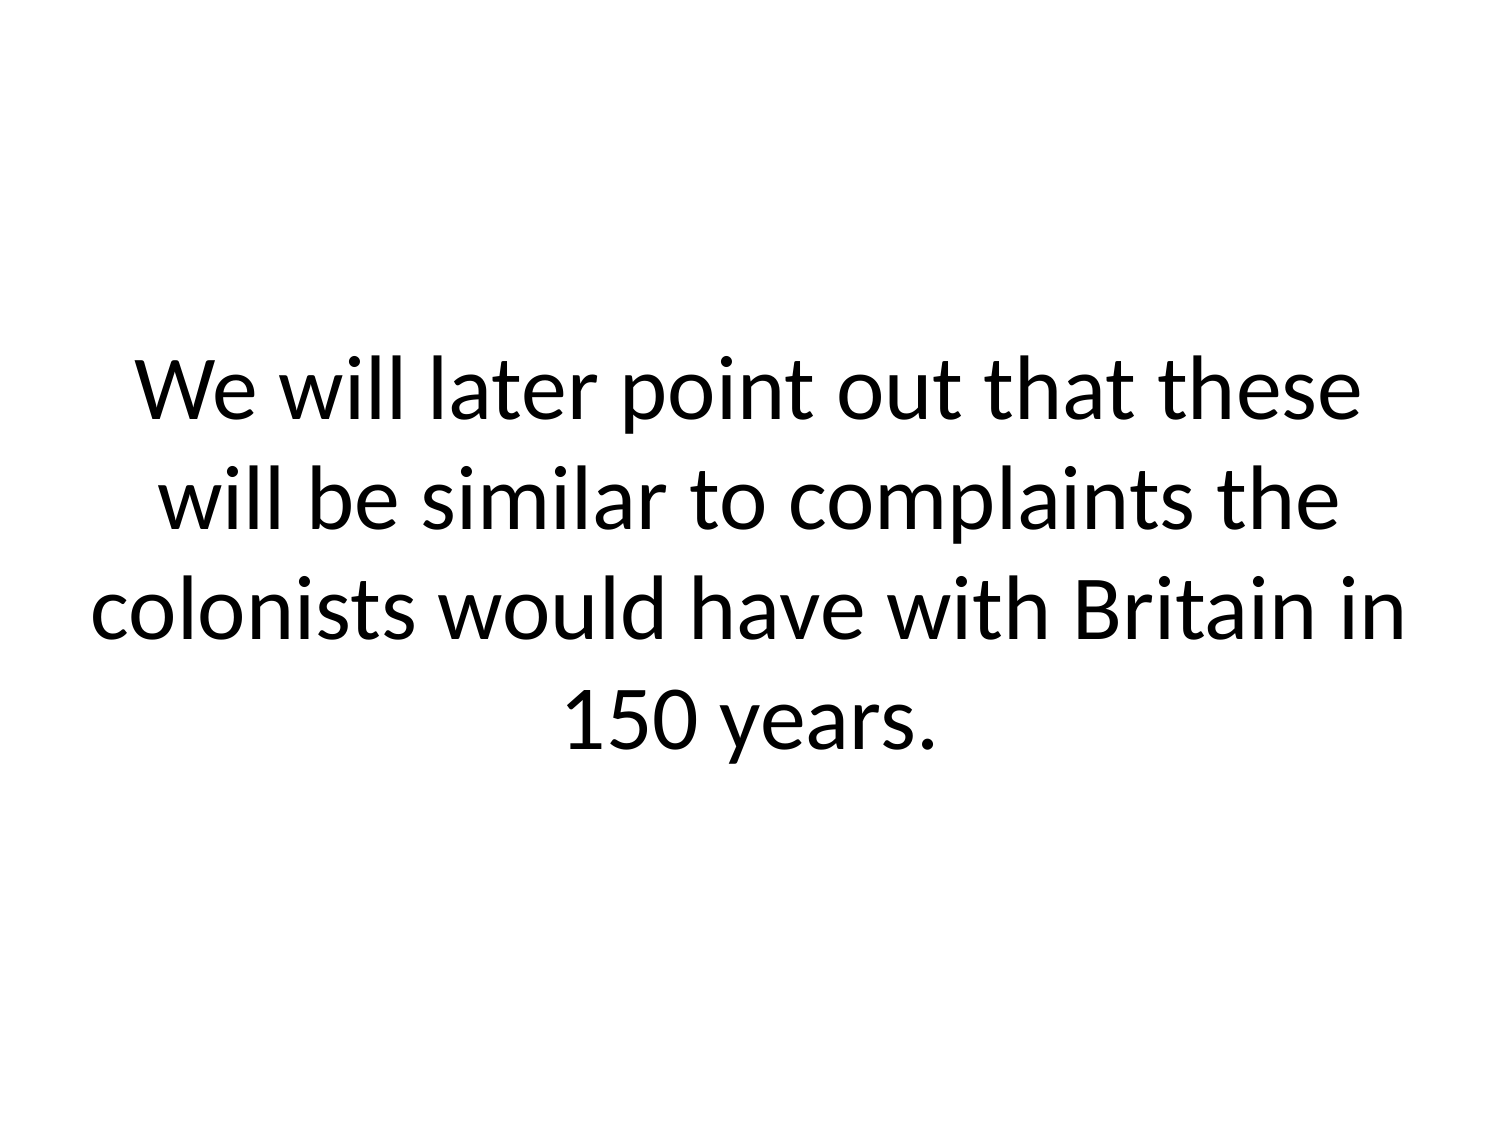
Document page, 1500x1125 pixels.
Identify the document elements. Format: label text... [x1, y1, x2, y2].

title We will later point out that these will be similar to complaints the colonists would have with Britain in 150 years. [74, 44, 1426, 1051]
